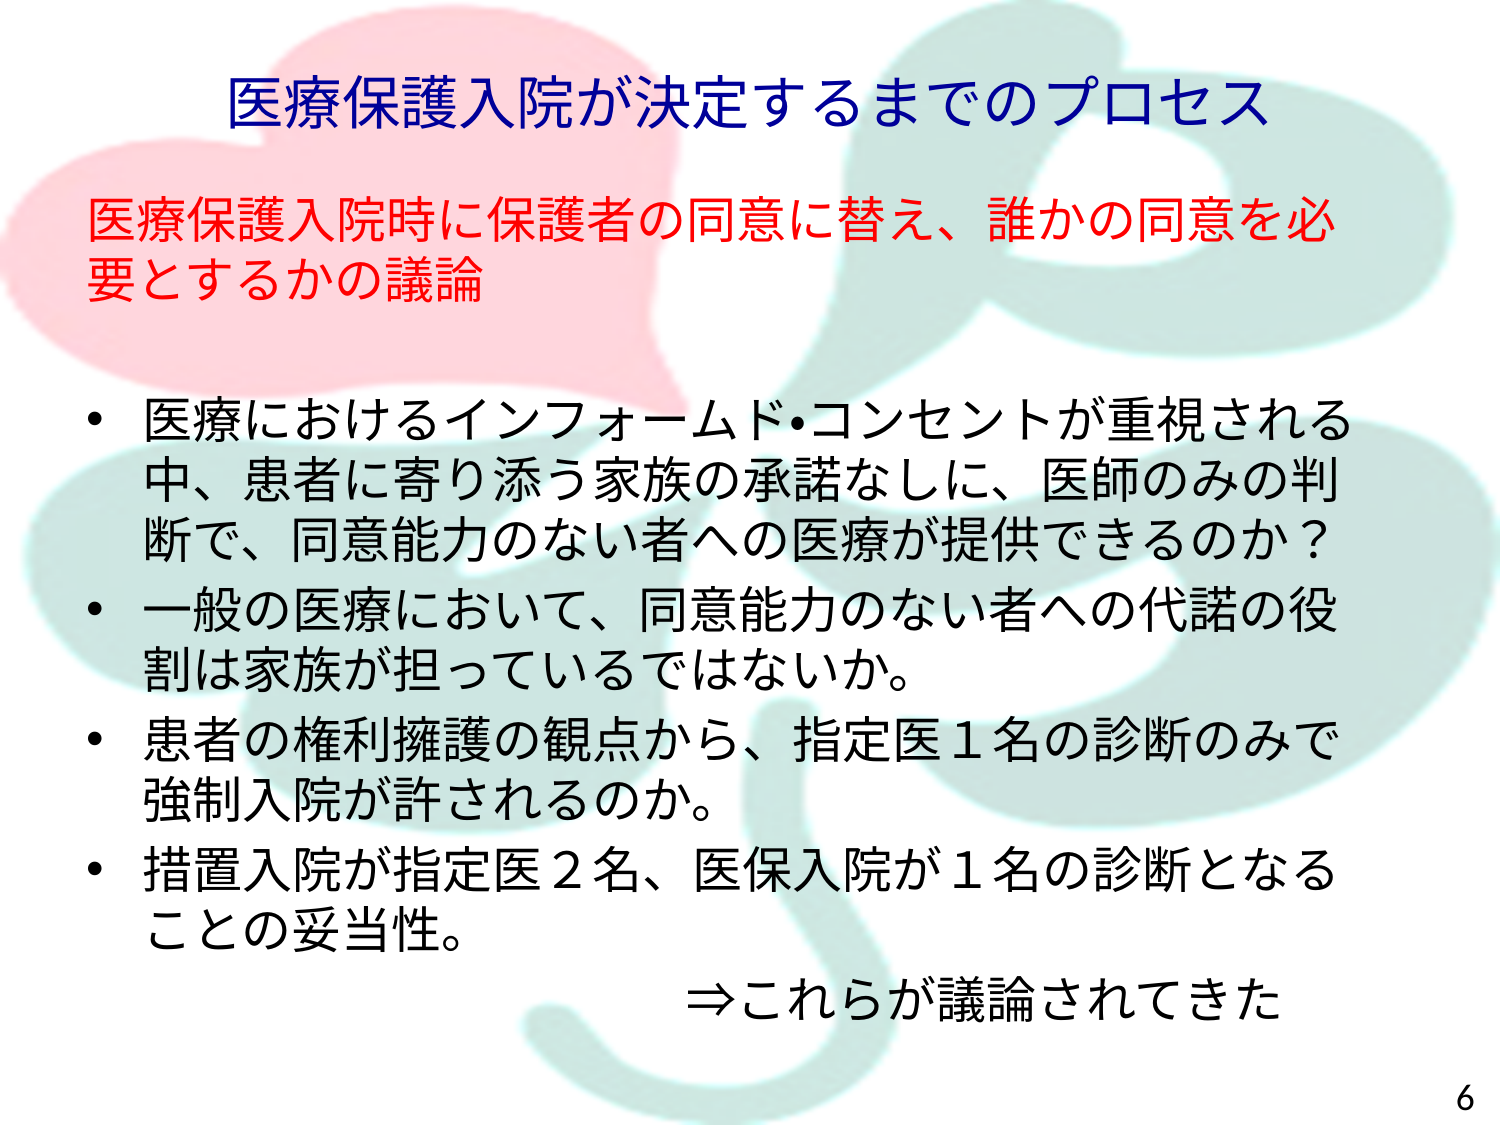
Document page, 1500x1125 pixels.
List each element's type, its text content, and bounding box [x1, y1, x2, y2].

text_box 医療保護入院が決定するまでのプロセス [55, 54, 1444, 148]
list 医療保護入院時に保護者の同意に替え、誰かの同意を必要とするかの議論 医療におけるインフォームド・コンセントが重視される中、患者に寄り添う家族の承諾なしに、医師のみの判断で、同意能力のない者への医療が提供できるのか？ 一般の医療において、同意能力のない者への代諾の役割は家族が担っているではないか。 患者の権利擁護の観点から、指定医１名の診断のみで強制入院が許されるのか。 措置入院が指定医２名、医保入院が１名の診断となることの妥当性。 ⇒これらが議論されてきた [70, 180, 1400, 1097]
text_box [70, 178, 1418, 366]
slide_number 6 [1139, 1065, 1490, 1125]
picture [0, 0, 1500, 1125]
